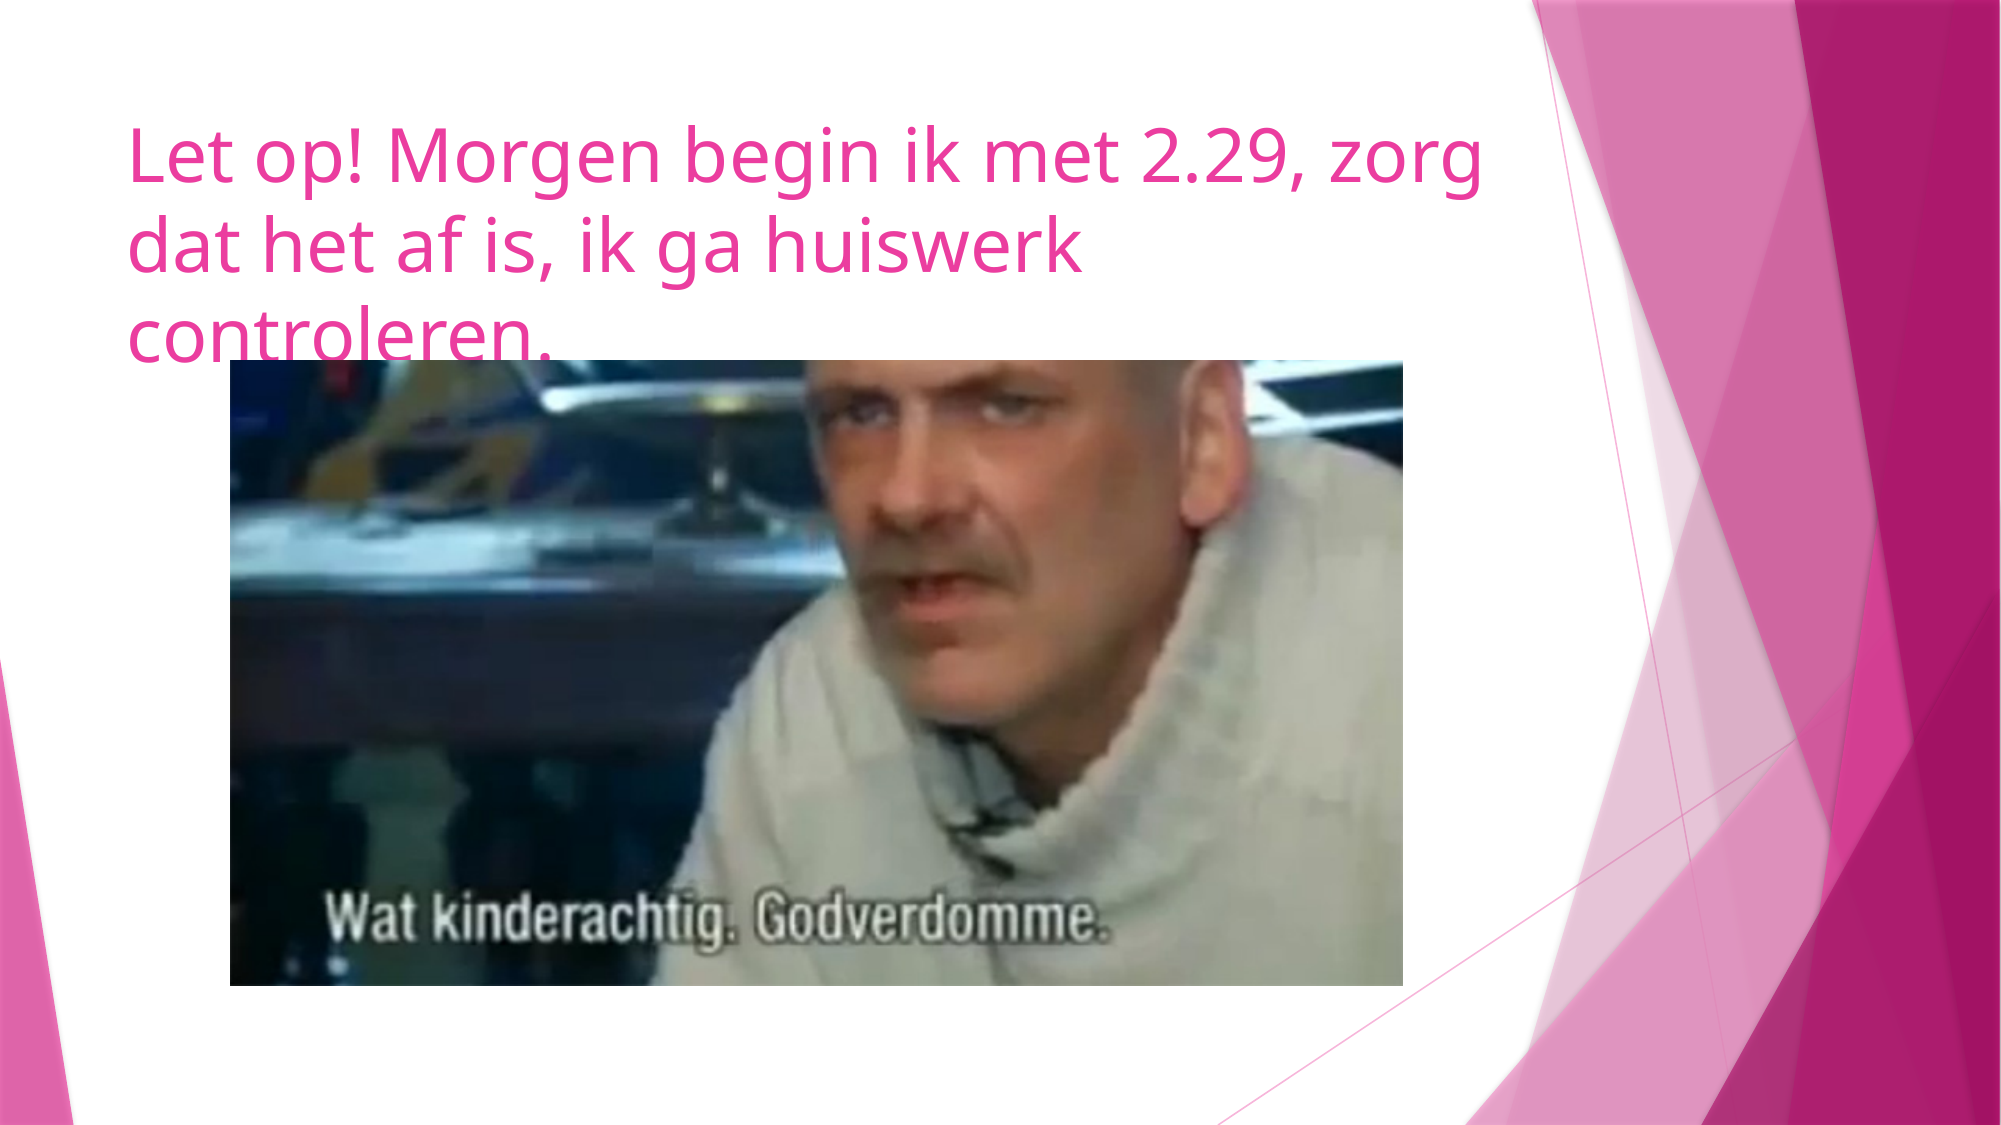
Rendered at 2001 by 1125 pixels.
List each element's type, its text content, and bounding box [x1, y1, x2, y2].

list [229, 359, 1403, 986]
title Let op! Morgen begin ik met 2.29, zorg dat het af is, ik ga huiswerk controleren. [111, 99, 1522, 317]
